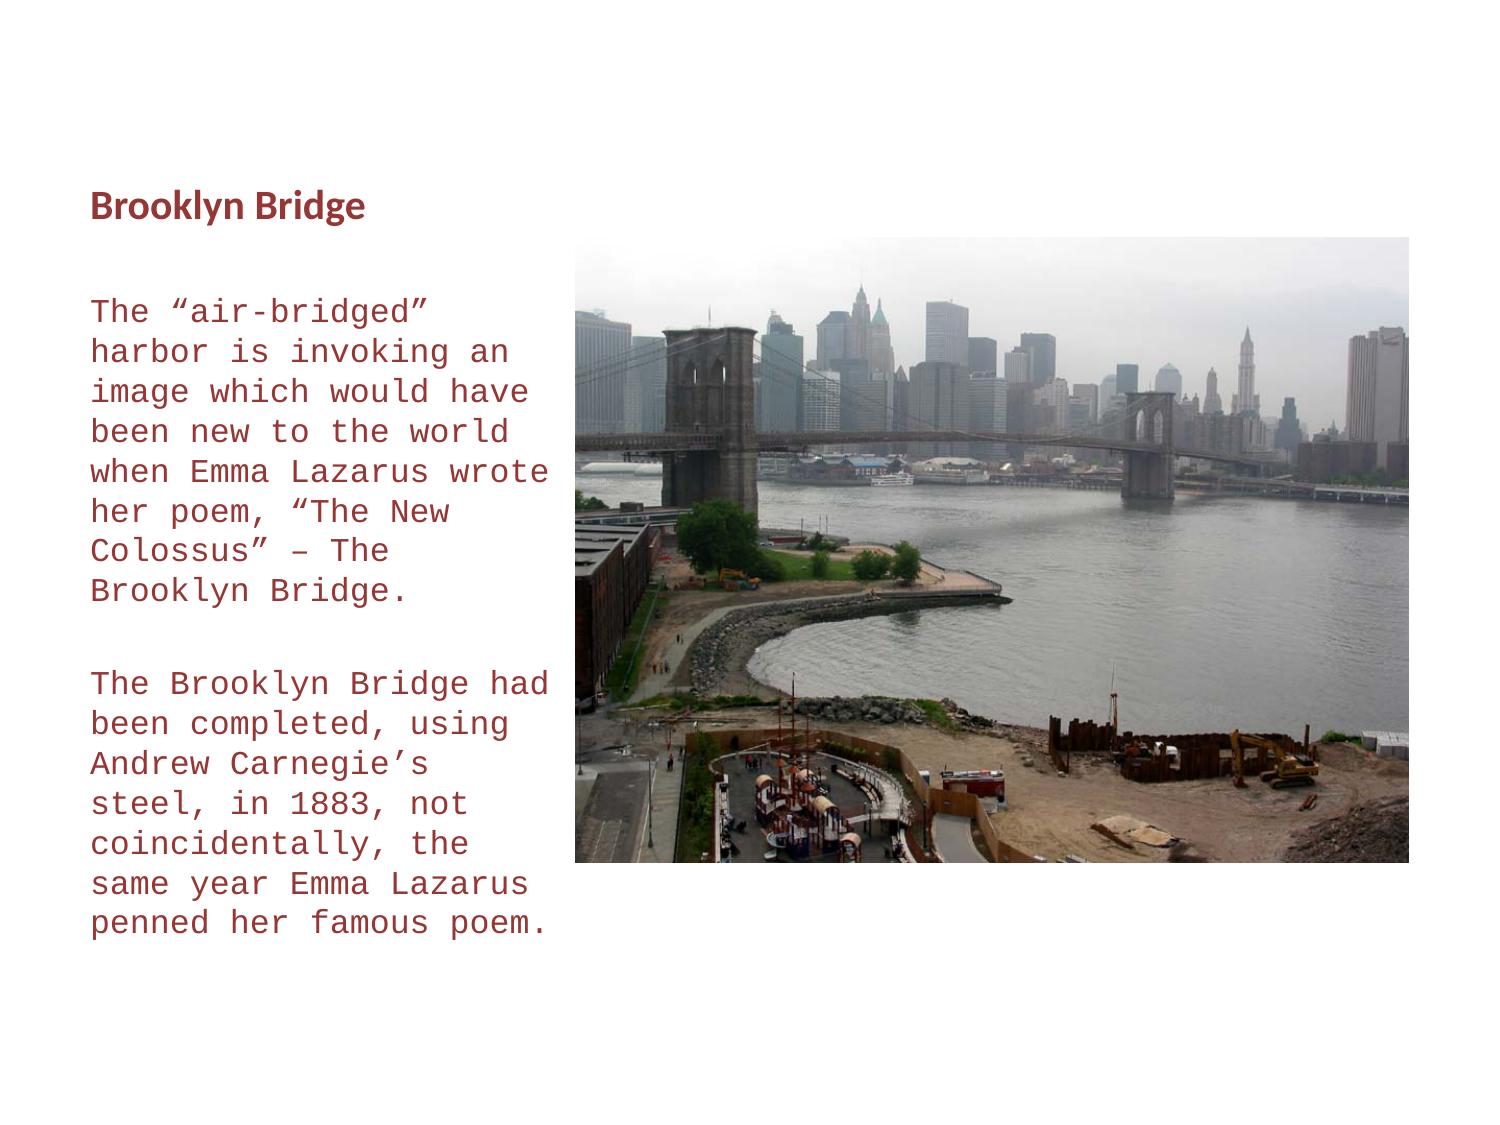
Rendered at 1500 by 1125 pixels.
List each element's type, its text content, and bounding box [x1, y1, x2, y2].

list The “air-bridged” harbor is invoking an image which would have been new to the world when Emma Lazarus wrote her poem, “The New Colossus” – The Brooklyn Bridge. The Brooklyn Bridge had been completed, using Andrew Carnegie’s steel, in 1883, not coincidentally, the same year Emma Lazarus penned her famous poem. [75, 235, 569, 1005]
title Brooklyn Bridge [75, 44, 569, 235]
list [574, 237, 1409, 863]
